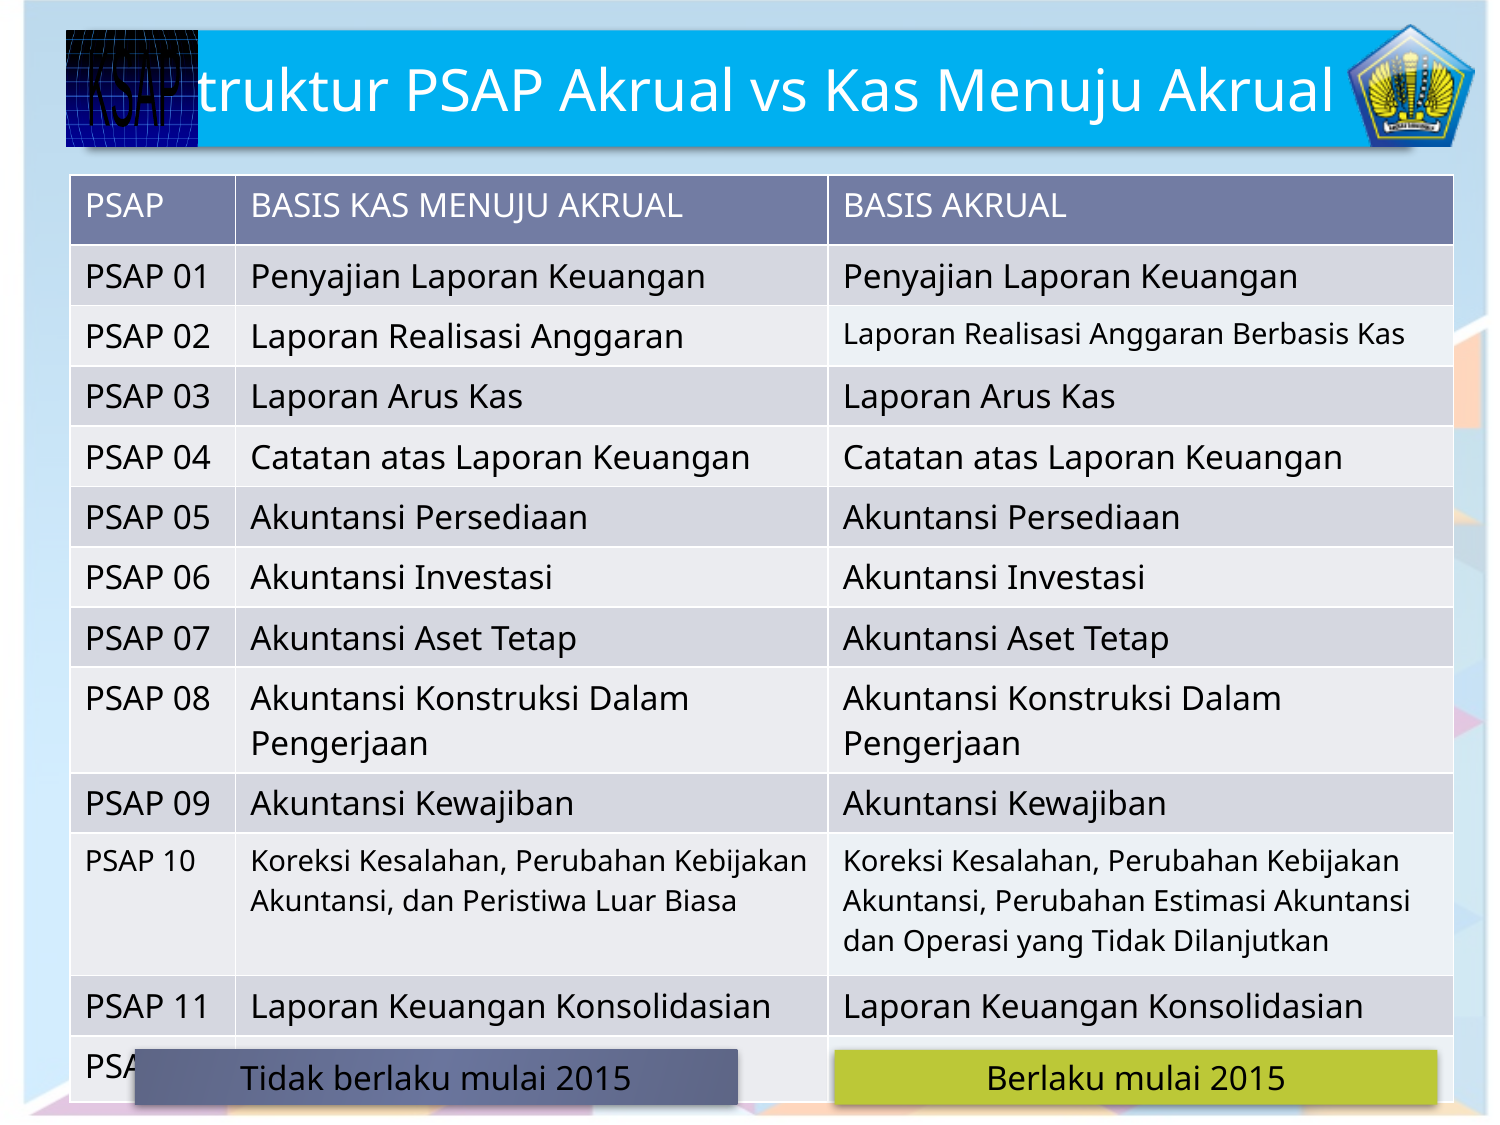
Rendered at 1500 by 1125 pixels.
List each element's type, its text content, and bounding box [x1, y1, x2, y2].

table_cell Laporan Keuangan Konsolidasian [829, 976, 1453, 1035]
text_box Struktur PSAP Akrual vs Kas Menuju Akrual [198, 30, 1342, 147]
table_cell PSAP 04 [71, 427, 235, 486]
table_cell Laporan Realisasi Anggaran [236, 306, 827, 365]
table_cell Akuntansi Persediaan [829, 487, 1453, 546]
picture [1347, 24, 1476, 148]
table_cell Akuntansi Kewajiban [236, 774, 827, 832]
table_cell PSAP 10 [71, 834, 235, 975]
table_cell Akuntansi Persediaan [236, 487, 827, 546]
table_cell Akuntansi Aset Tetap [829, 608, 1453, 666]
table_header BASIS KAS MENUJU AKRUAL [236, 176, 827, 244]
table_cell PSAP 11 [71, 976, 235, 1035]
table_cell Laporan Arus Kas [236, 367, 827, 425]
table_cell Penyajian Laporan Keuangan [829, 246, 1453, 305]
table_cell Laporan Realisasi Anggaran Berbasis Kas [829, 306, 1453, 365]
table_cell Penyajian Laporan Keuangan [236, 246, 827, 305]
table_cell Akuntansi Investasi [236, 548, 827, 606]
table_header BASIS AKRUAL [829, 176, 1453, 244]
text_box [65, 30, 198, 147]
table_header PSAP [71, 176, 235, 244]
table_cell PSAP 06 [71, 548, 235, 606]
table_cell Laporan Keuangan Konsolidasian [236, 976, 827, 1035]
table_cell Laporan Arus Kas [829, 367, 1453, 425]
table_cell Akuntansi Aset Tetap [236, 608, 827, 666]
table_cell PSAP 12 [71, 1037, 235, 1101]
table_cell Catatan atas Laporan Keuangan [829, 427, 1453, 486]
text_box Tidak berlaku mulai 2015 [134, 1049, 738, 1105]
text_box Berlaku mulai 2015 [834, 1049, 1438, 1105]
table_cell PSAP 03 [71, 367, 235, 425]
table_cell PSAP 02 [71, 306, 235, 365]
table_cell PSAP 07 [71, 608, 235, 666]
table_cell Akuntansi Investasi [829, 548, 1453, 606]
table_cell Catatan atas Laporan Keuangan [236, 427, 827, 486]
table_cell Koreksi Kesalahan, Perubahan Kebijakan Akuntansi, dan Peristiwa Luar Biasa [236, 834, 827, 975]
table_cell Akuntansi Kewajiban [829, 774, 1453, 832]
table_cell PSAP 05 [71, 487, 235, 546]
table_cell Laporan Operasional [829, 1037, 1453, 1101]
table_cell Akuntansi Konstruksi Dalam Pengerjaan [236, 668, 827, 772]
table_cell - [236, 1037, 827, 1101]
table_cell PSAP 09 [71, 774, 235, 832]
table_cell Koreksi Kesalahan, Perubahan Kebijakan Akuntansi, Perubahan Estimasi Akuntansi dan Operasi yang Tidak Dilanjutkan [829, 834, 1453, 975]
table_cell PSAP 01 [71, 246, 235, 305]
table_cell Akuntansi Konstruksi Dalam Pengerjaan [829, 668, 1453, 772]
table_cell PSAP 08 [71, 668, 235, 772]
